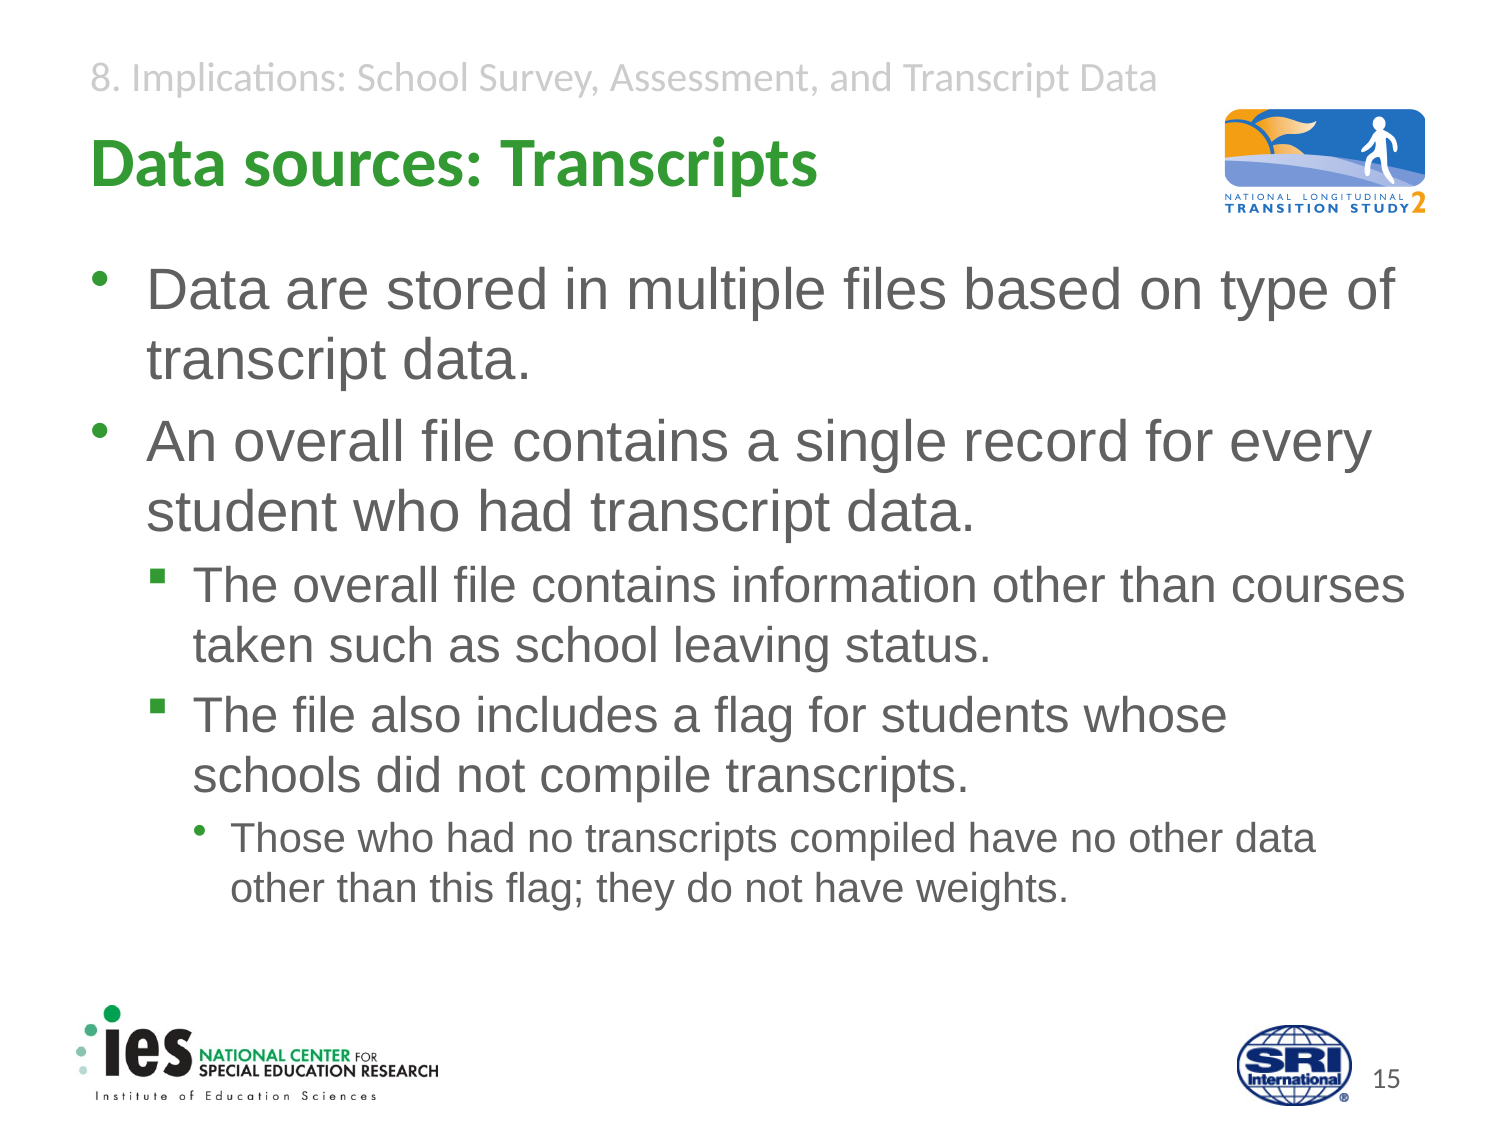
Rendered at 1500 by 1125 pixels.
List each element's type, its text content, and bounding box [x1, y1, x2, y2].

slide_number 14 [1312, 1051, 1417, 1125]
list Data are stored in multiple files based on type of transcript data. An overall file contains a single record for every student who had transcript data. The overall file contains information other than courses taken such as school leaving status. The file also includes a flag for students whose schools did not compile transcripts. Those who had no transcripts compiled have no other data other than this flag; they do not have weights. [74, 243, 1426, 987]
picture [76, 1005, 438, 1100]
picture [1237, 1025, 1352, 1106]
title Data sources: Transcripts [74, 90, 1426, 226]
